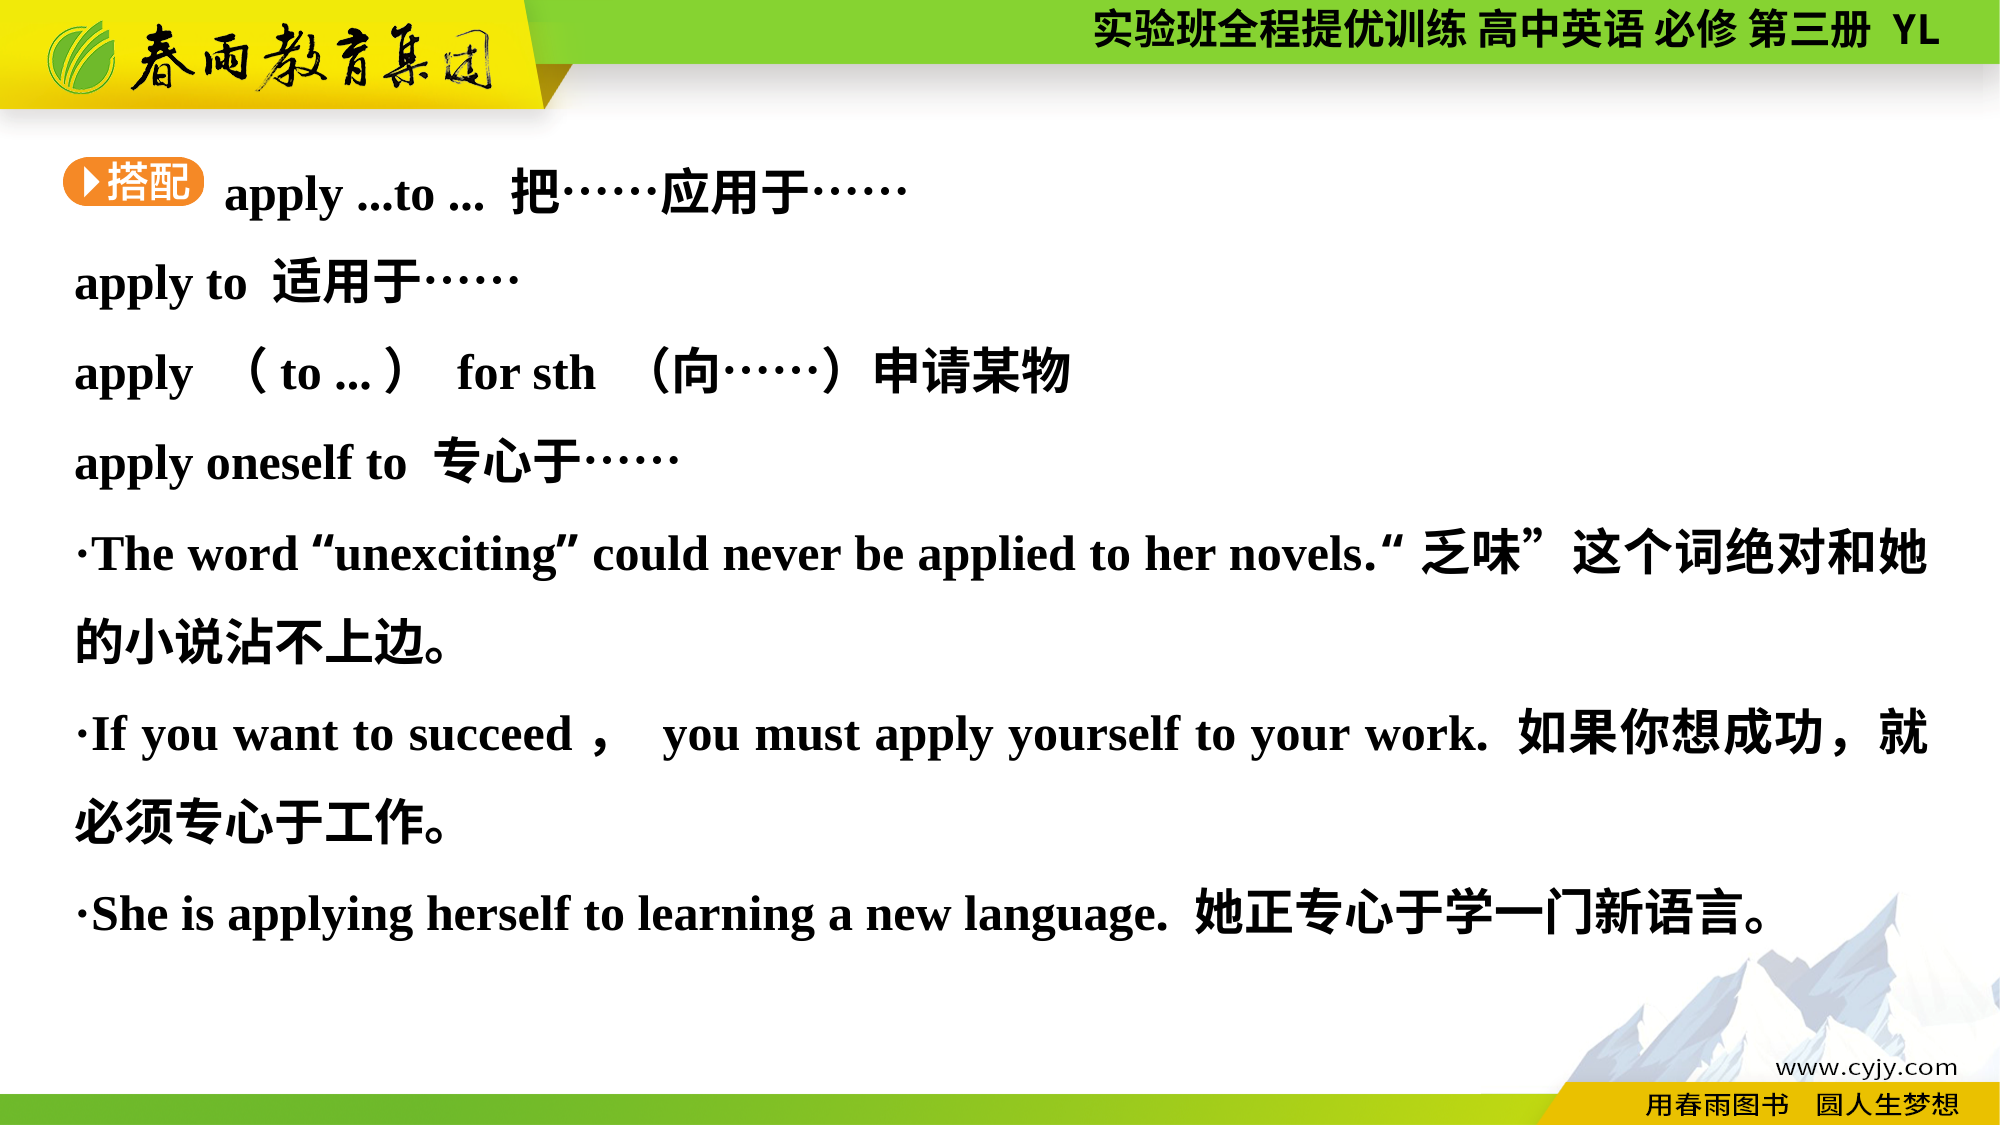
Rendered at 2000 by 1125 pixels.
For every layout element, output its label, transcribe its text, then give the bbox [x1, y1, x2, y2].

picture [0, 0, 2000, 1125]
list apply ...to ... 把……应用于…… apply to 适用于…… apply （to ...） for sth （向……）申请某物 apply oneself to 专心于…… ·The word “unexciting” could never be applied to her novels.“乏味”这个词绝对和她的小说沾不上边。 ·If you want to succeed， you must apply yourself to your work. 如果你想成功，就必须专心于工作。 ·She is applying herself to learning a new language. 她正专心于学一门新语言。 [59, 122, 1944, 956]
